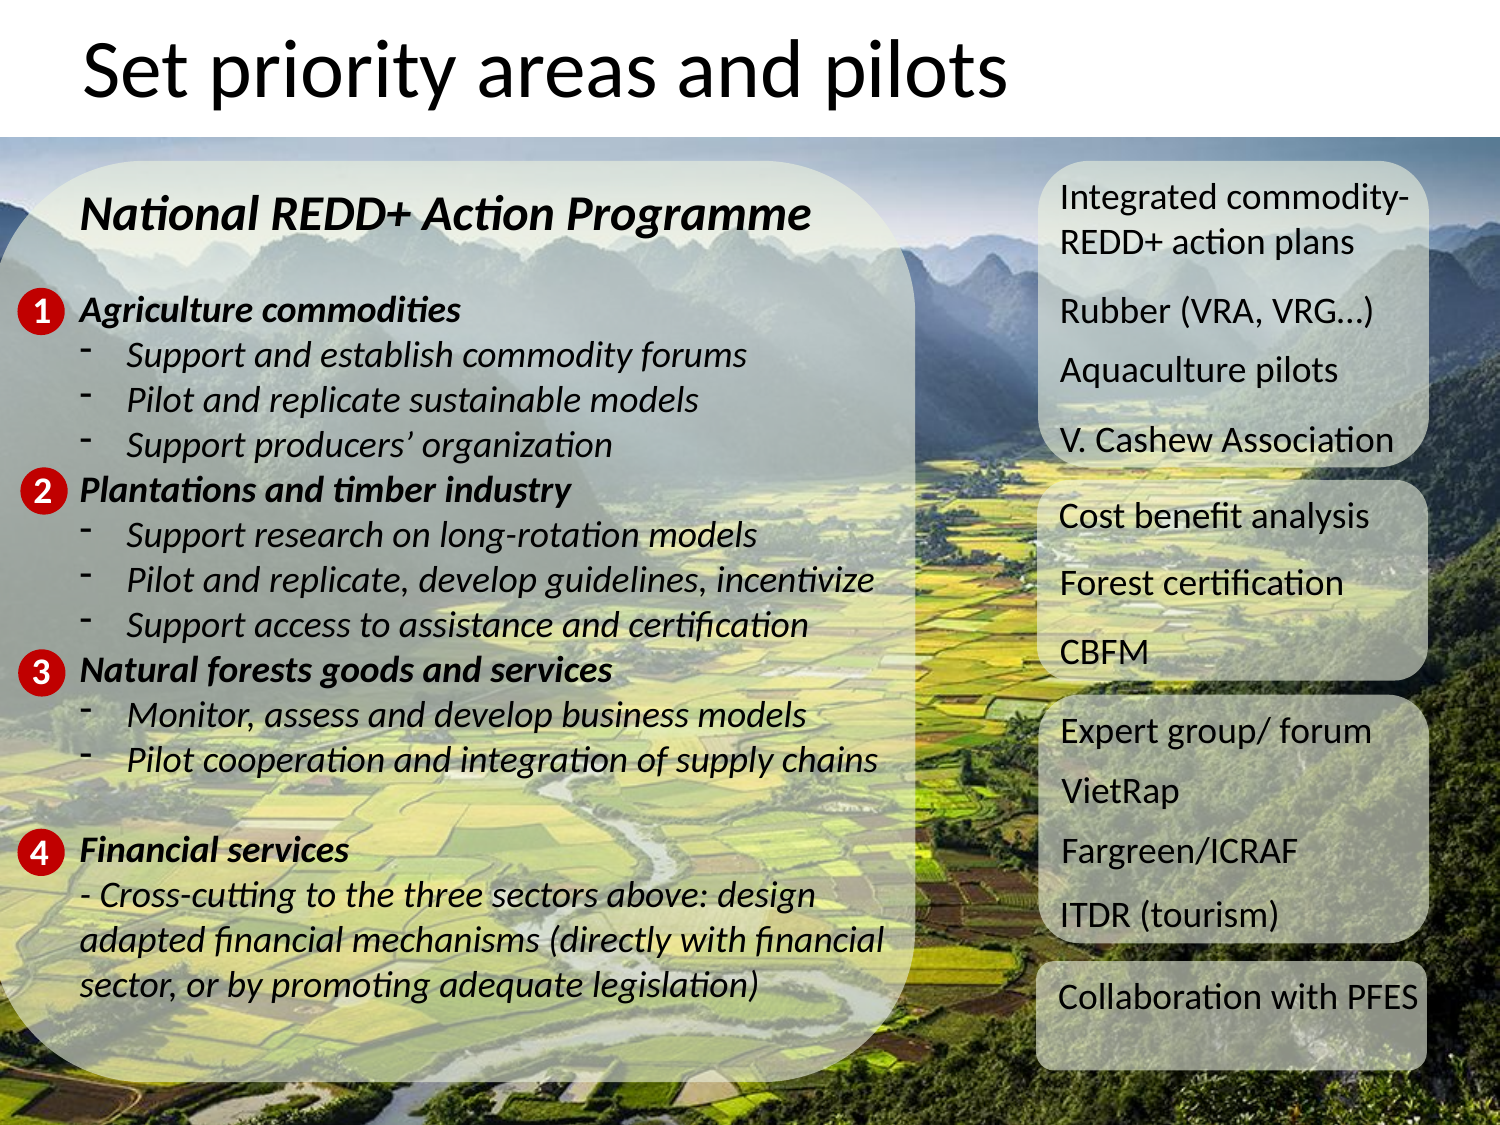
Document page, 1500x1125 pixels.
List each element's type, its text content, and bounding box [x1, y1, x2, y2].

picture [0, 136, 1500, 1125]
title Set priority areas and pilots [67, 0, 1388, 135]
